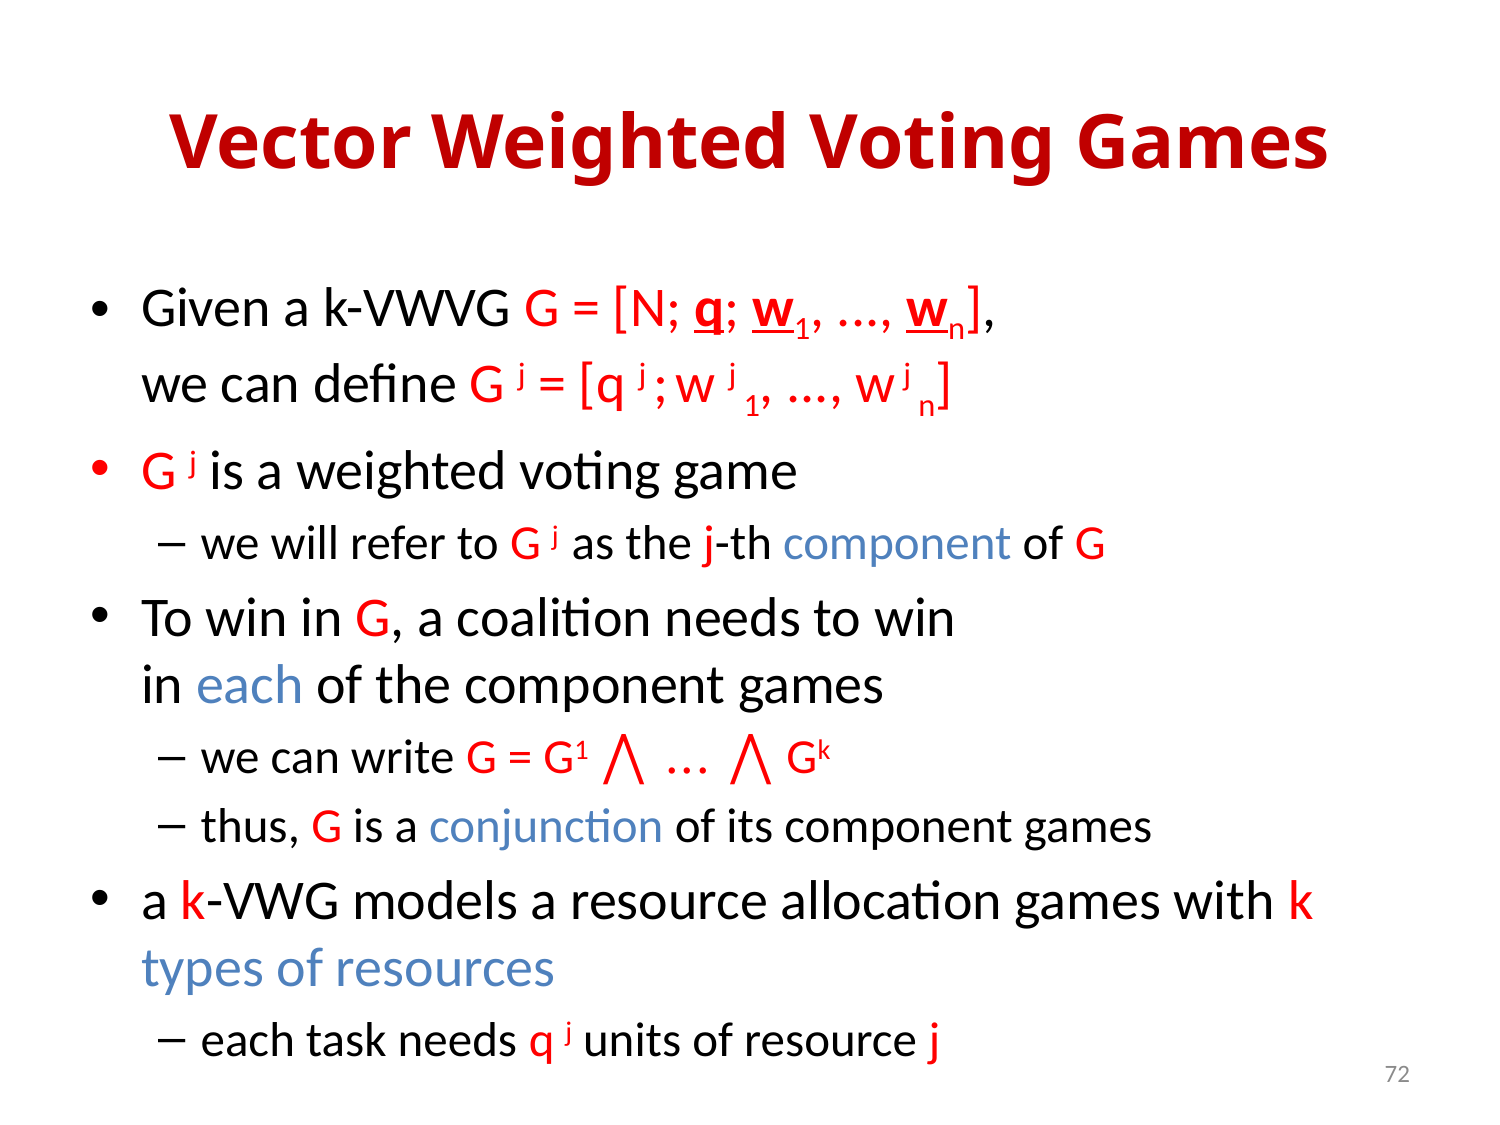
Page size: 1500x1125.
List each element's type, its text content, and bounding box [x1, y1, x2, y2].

slide_number 72 [1074, 1042, 1425, 1103]
title Vector Weighted Voting Games [75, 45, 1425, 233]
list Given a k-VWVG G = [N; q; w1, ..., wn], we can define G j = [q j ; w j 1, ..., w j n] G j is a weighted voting game we will refer to G j as the j-th component of G To win in G, a coalition needs to win in each of the component games we can write G = G1 ⋀ ... ⋀ Gk thus, G is a conjunction of its component games a k-VWG models a resource allocation games with k types of resources each task needs q j units of resource j [75, 262, 1425, 1083]
